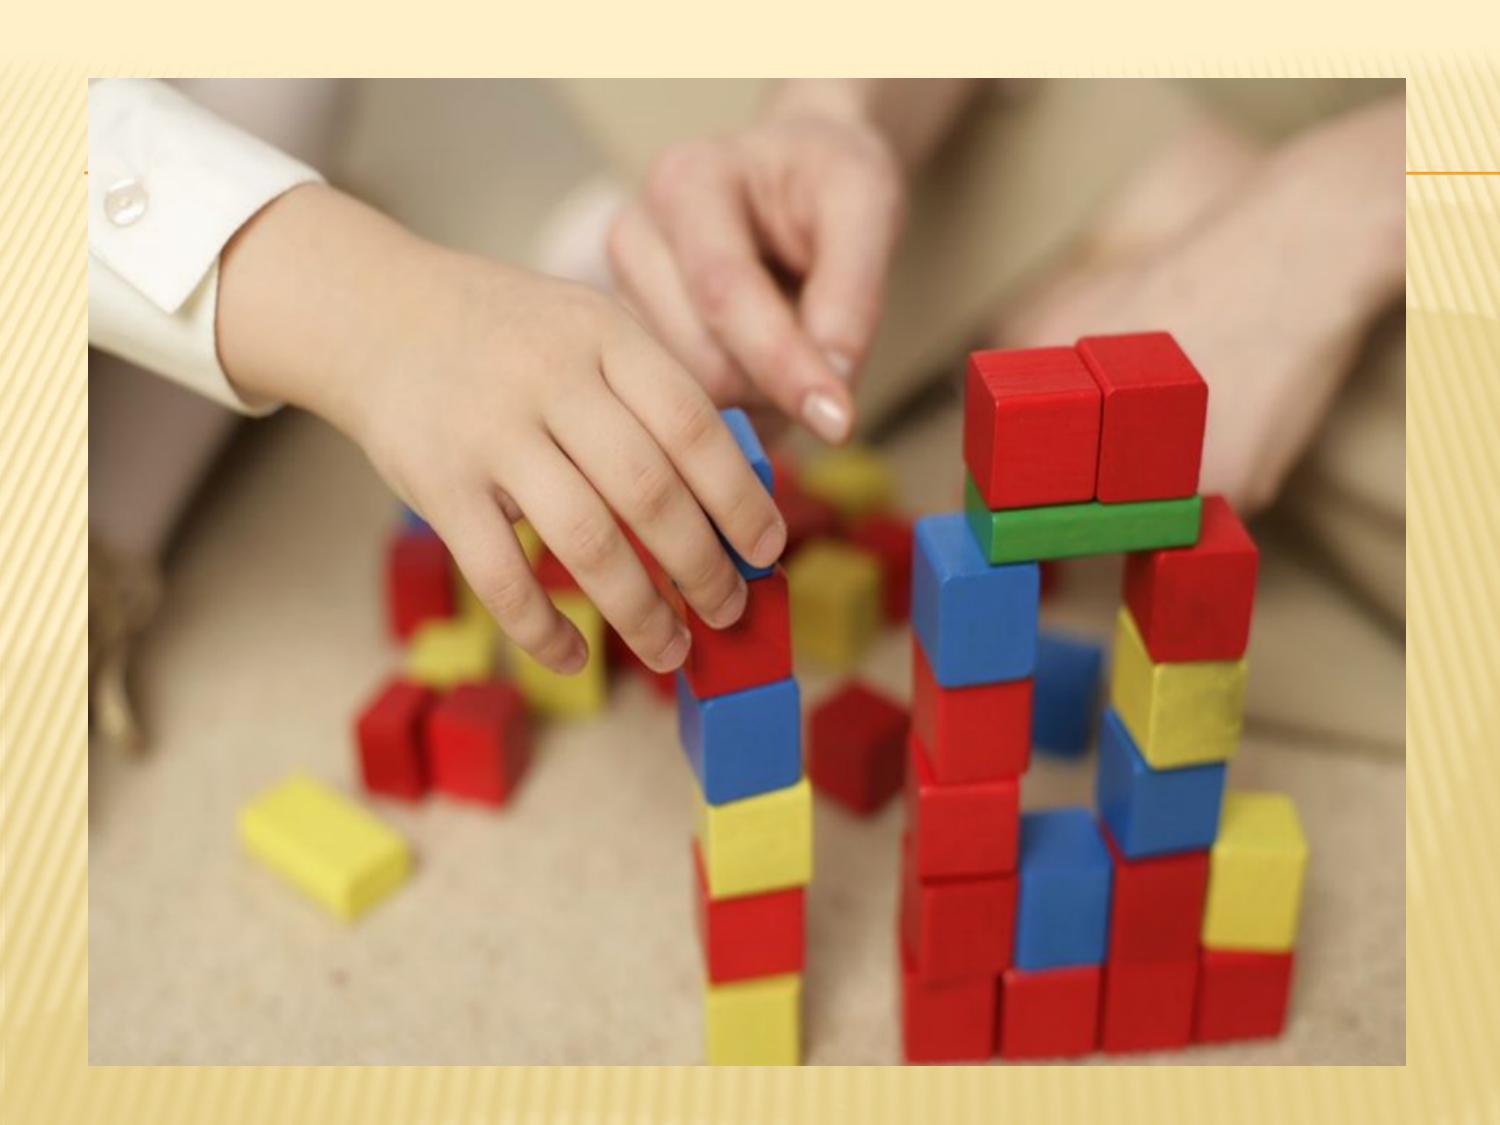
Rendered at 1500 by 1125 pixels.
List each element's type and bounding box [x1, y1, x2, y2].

picture [88, 77, 1406, 1067]
